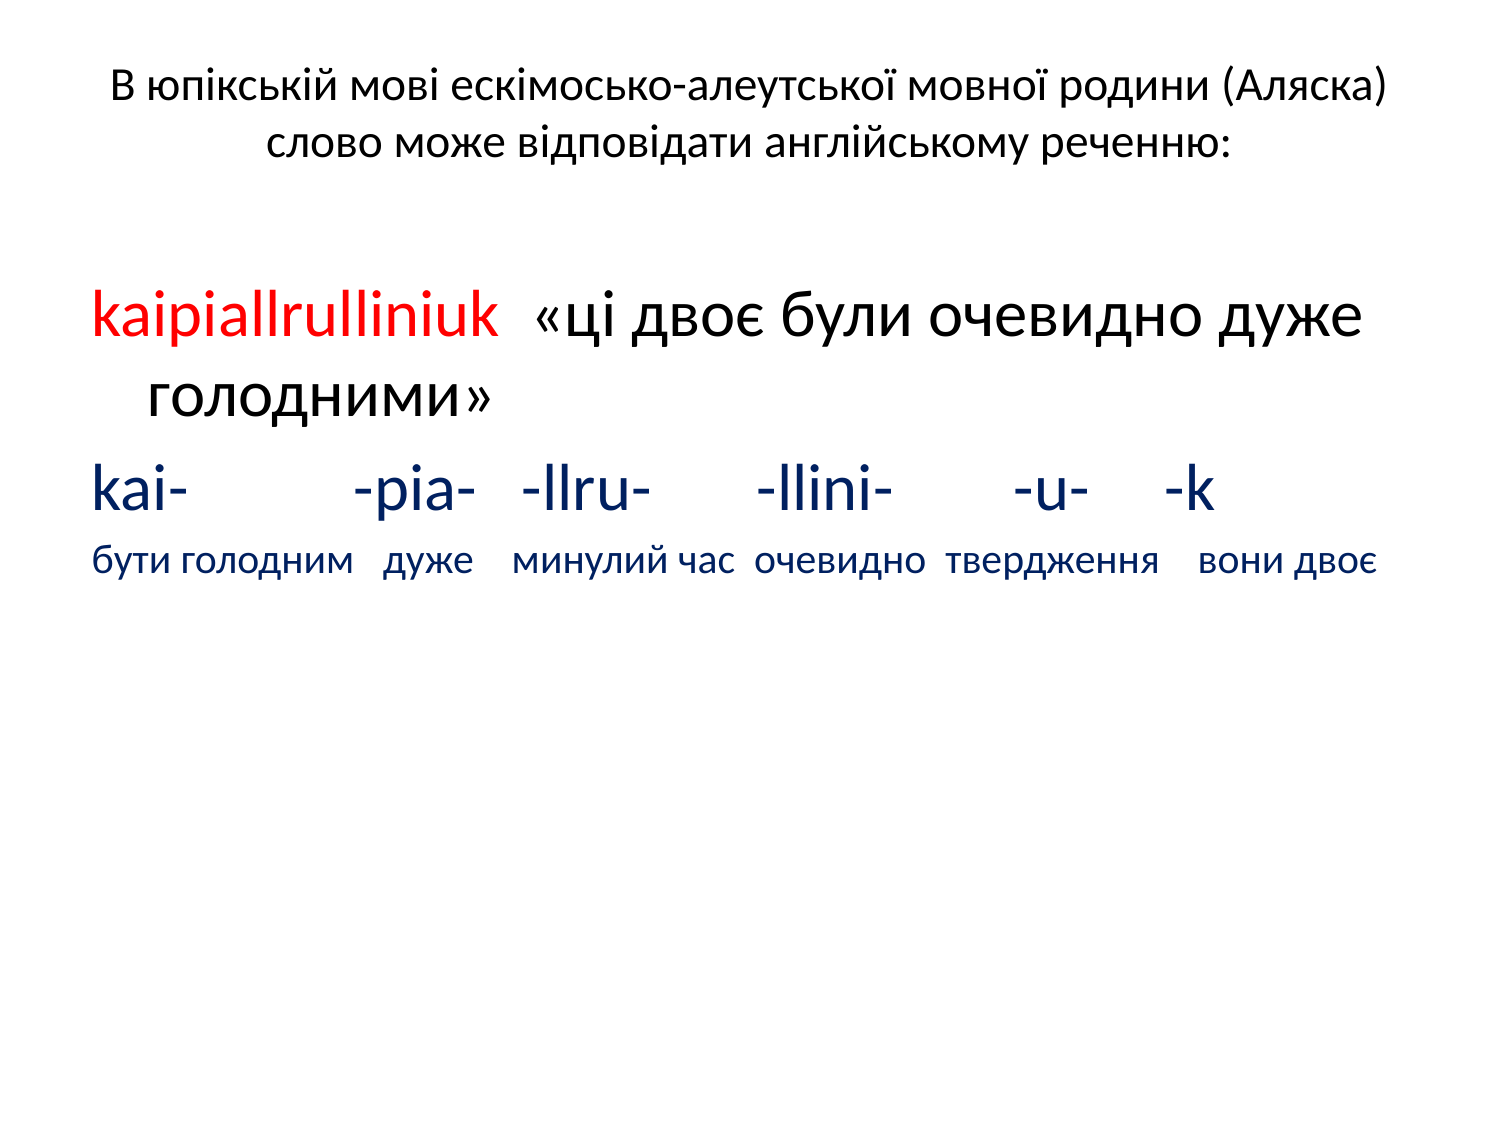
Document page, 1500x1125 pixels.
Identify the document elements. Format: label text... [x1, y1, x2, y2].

title В юпікській мові ескімосько-алеутської мовної родини (Аляска) слово може відповідати англійському реченню: [75, 45, 1425, 233]
list kaipiallrulliniuk «ці двоє були очевидно дуже голодними» kai- -pia- -llru- -llini- -u- -k бути голодним дуже минулий час очевидно твердження вони двоє [76, 262, 1425, 1005]
